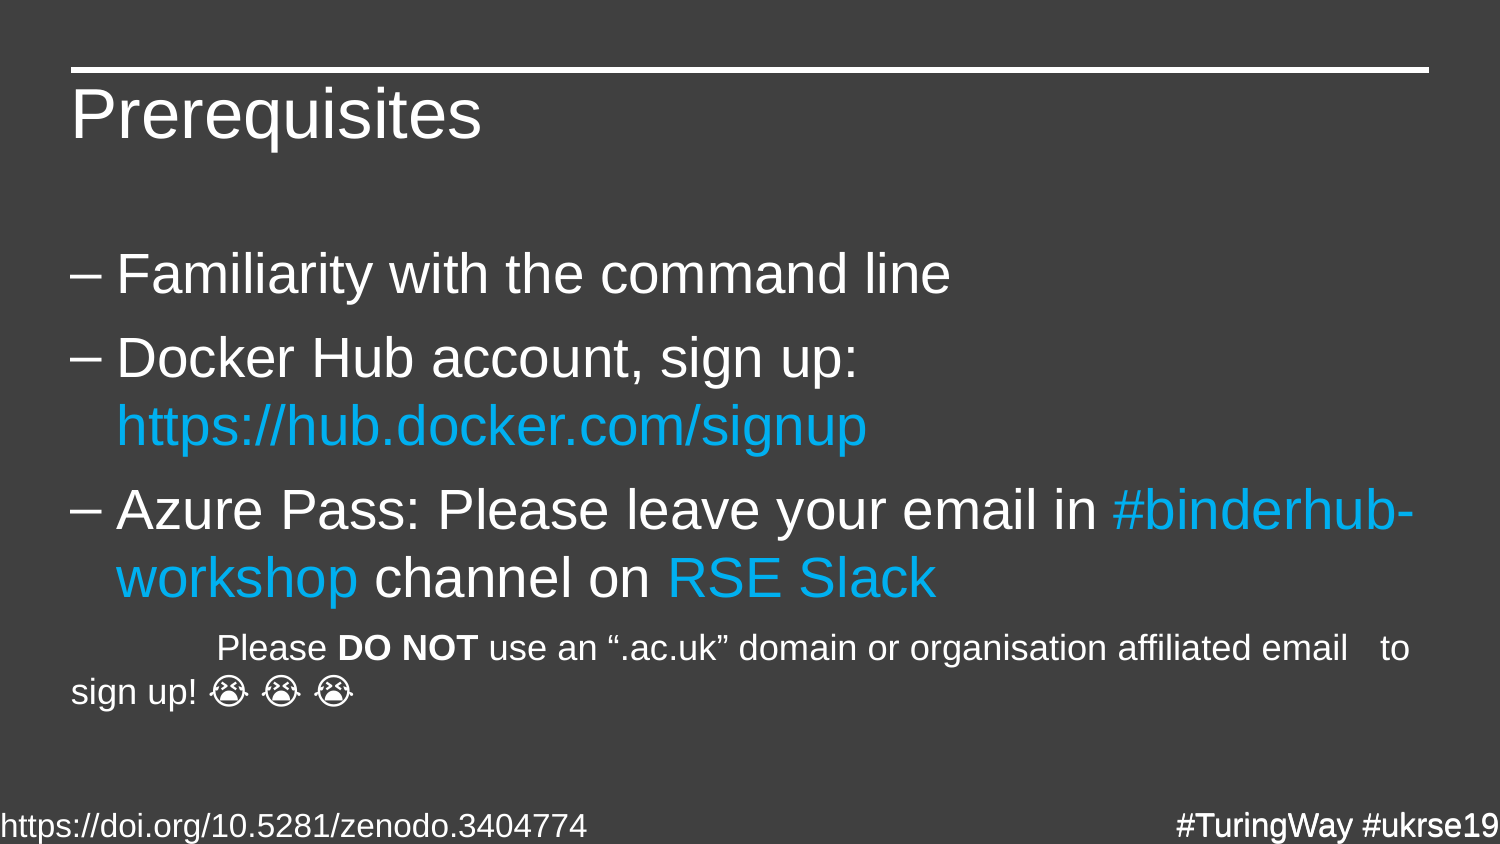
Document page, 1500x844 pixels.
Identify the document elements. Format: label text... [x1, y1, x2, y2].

text_box #TuringWay #ukrse19 [1146, 802, 1500, 844]
text_box https://doi.org/10.5281/zenodo.3404774 [0, 801, 610, 844]
text_box #TuringWay #ukrse19 [1138, 791, 1500, 844]
list Prerequisites [70, 67, 1430, 183]
list Familiarity with the command line Docker Hub account, sign up: https://hub.docker.com/signup Azure Pass: Please leave your email in #binderhub-workshop channel on RSE Slack Please DO NOT use an “.ac.uk” domain or organisation affiliated email to sign up! 😭 😭 😭 [70, 237, 1430, 713]
